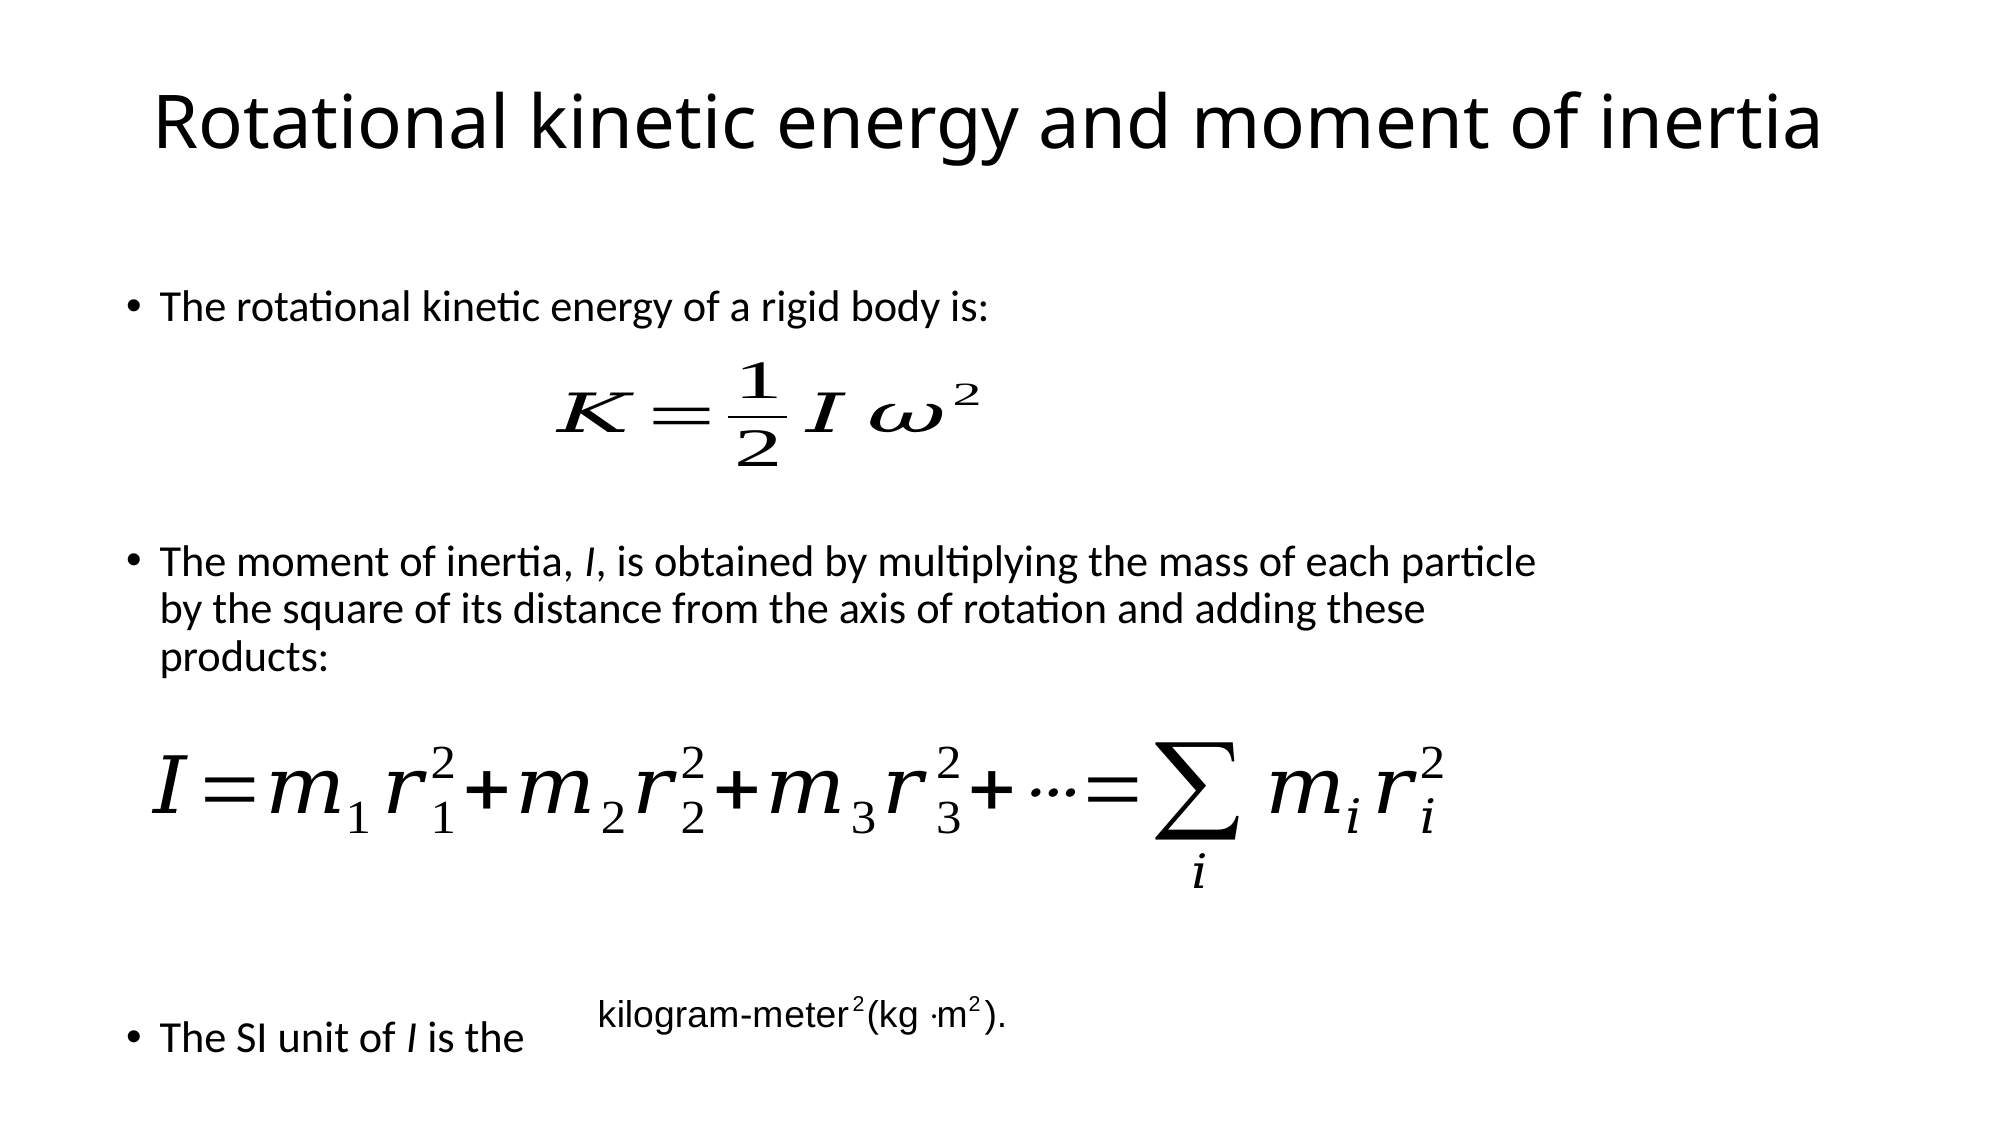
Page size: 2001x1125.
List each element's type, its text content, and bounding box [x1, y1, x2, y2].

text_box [593, 987, 1014, 1044]
list The rotational kinetic energy of a rigid body is: The moment of inertia, I, is obtained by multiplying the mass of each particle by the square of its distance from the axis of rotation and adding these products: The SI unit of I is the [111, 276, 1590, 1072]
title Rotational kinetic energy and moment of inertia [137, 59, 1863, 278]
